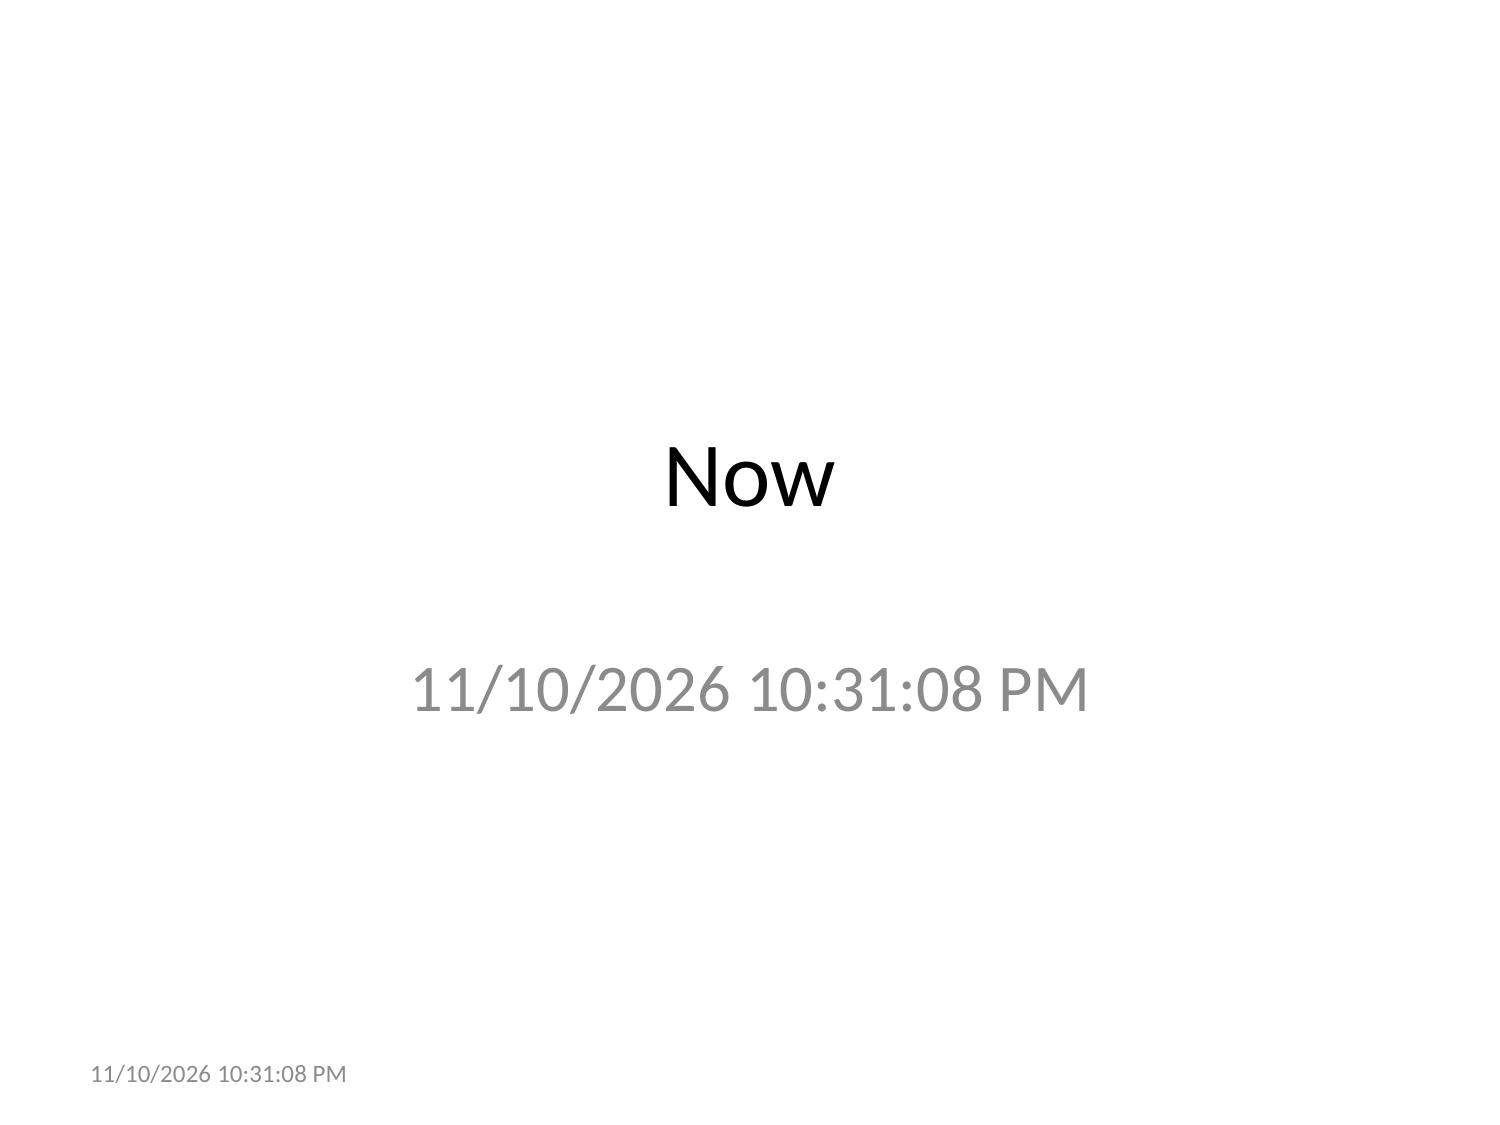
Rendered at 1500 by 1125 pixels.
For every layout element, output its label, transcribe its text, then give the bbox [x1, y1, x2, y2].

subtitle 2011-12-19 10:20:04 AM [225, 637, 1275, 925]
title Now [112, 349, 1388, 591]
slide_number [75, 1042, 425, 1103]
